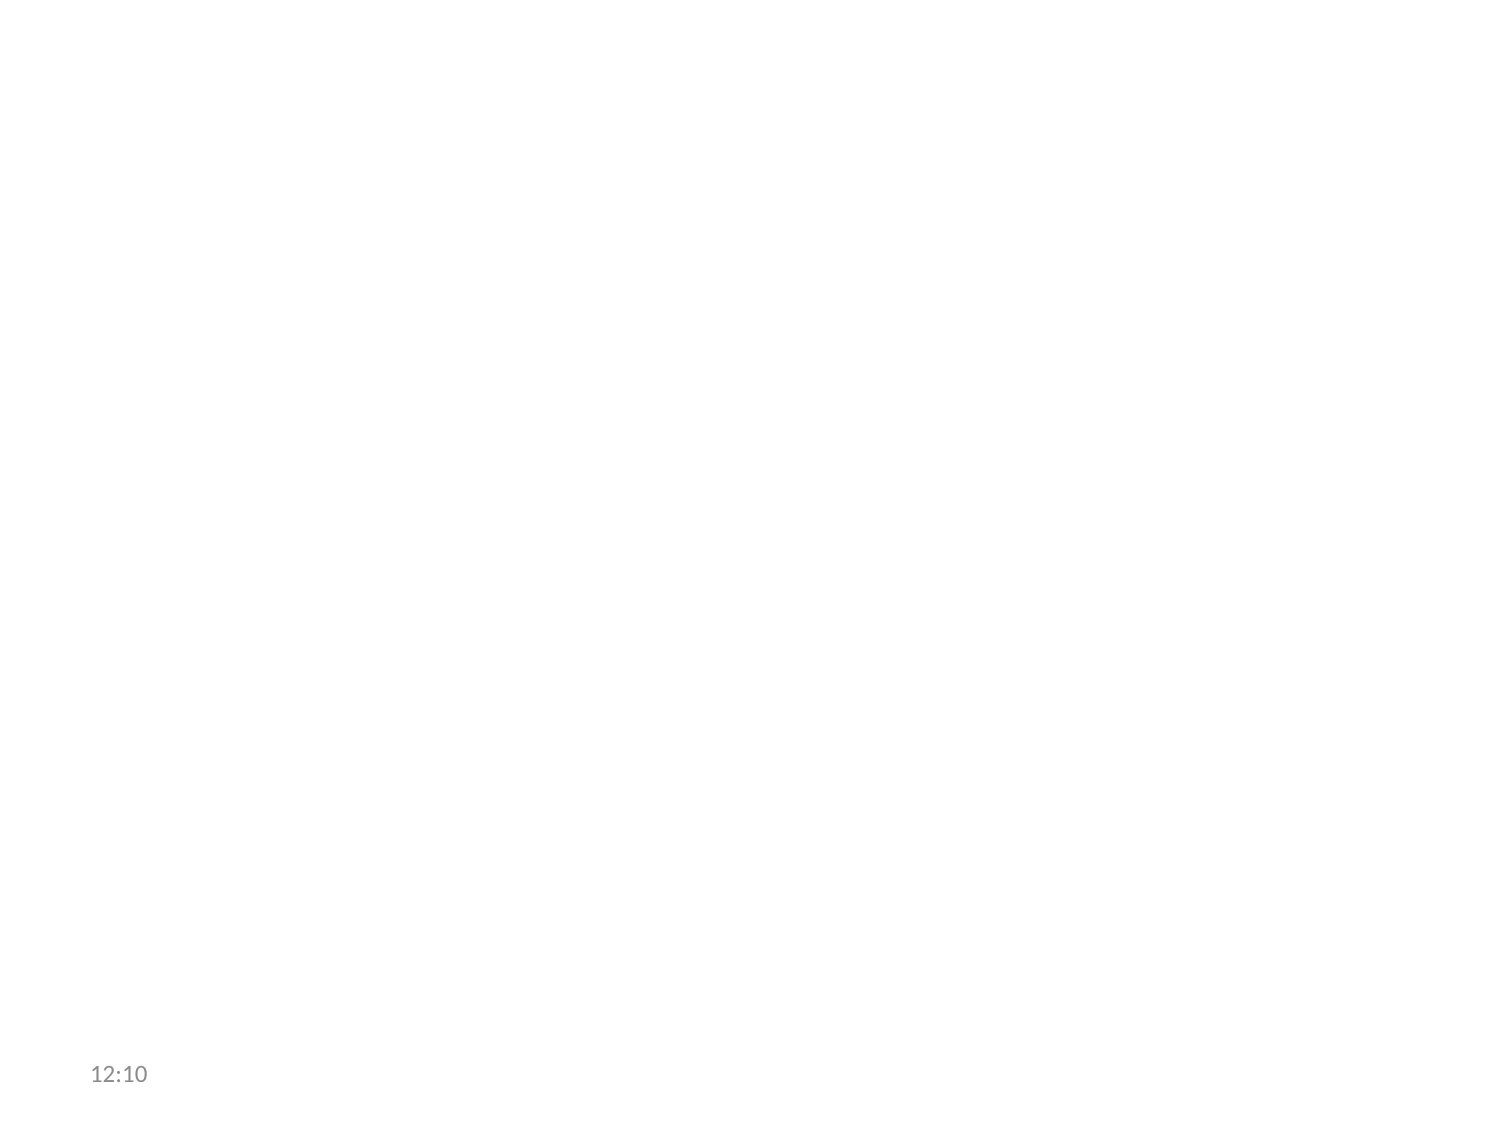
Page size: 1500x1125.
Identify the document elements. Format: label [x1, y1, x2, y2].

slide_number [75, 1042, 425, 1103]
